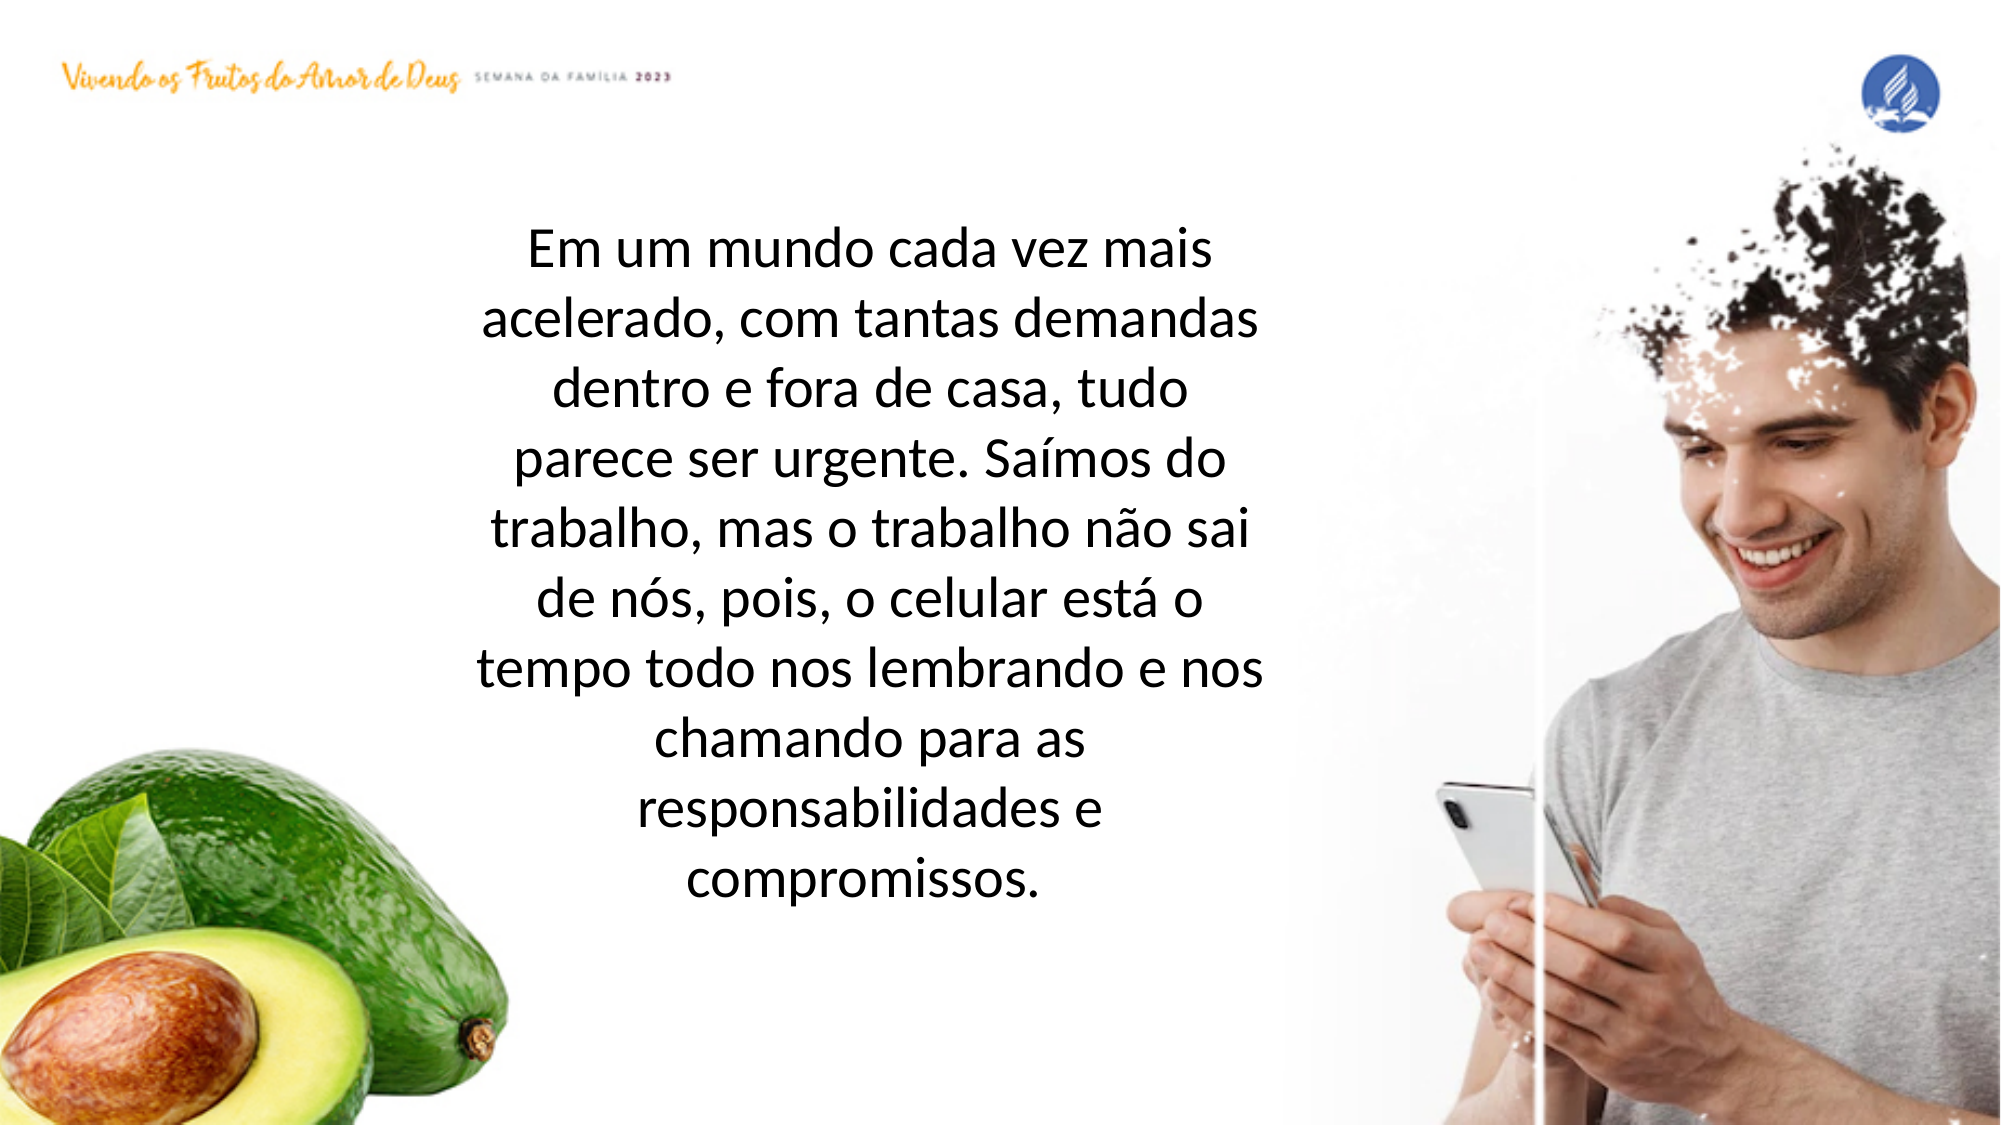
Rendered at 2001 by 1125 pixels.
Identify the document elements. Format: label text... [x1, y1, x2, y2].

picture [0, 0, 2001, 1125]
text_box Em um mundo cada vez mais acelerado, com tantas demandas dentro e fora de casa, tudo parece ser urgente. Saímos do trabalho, mas o trabalho não sai de nós, pois, o celular está o tempo todo nos lembrando e nos chamando para as responsabilidades e compromissos. [443, 201, 1306, 916]
